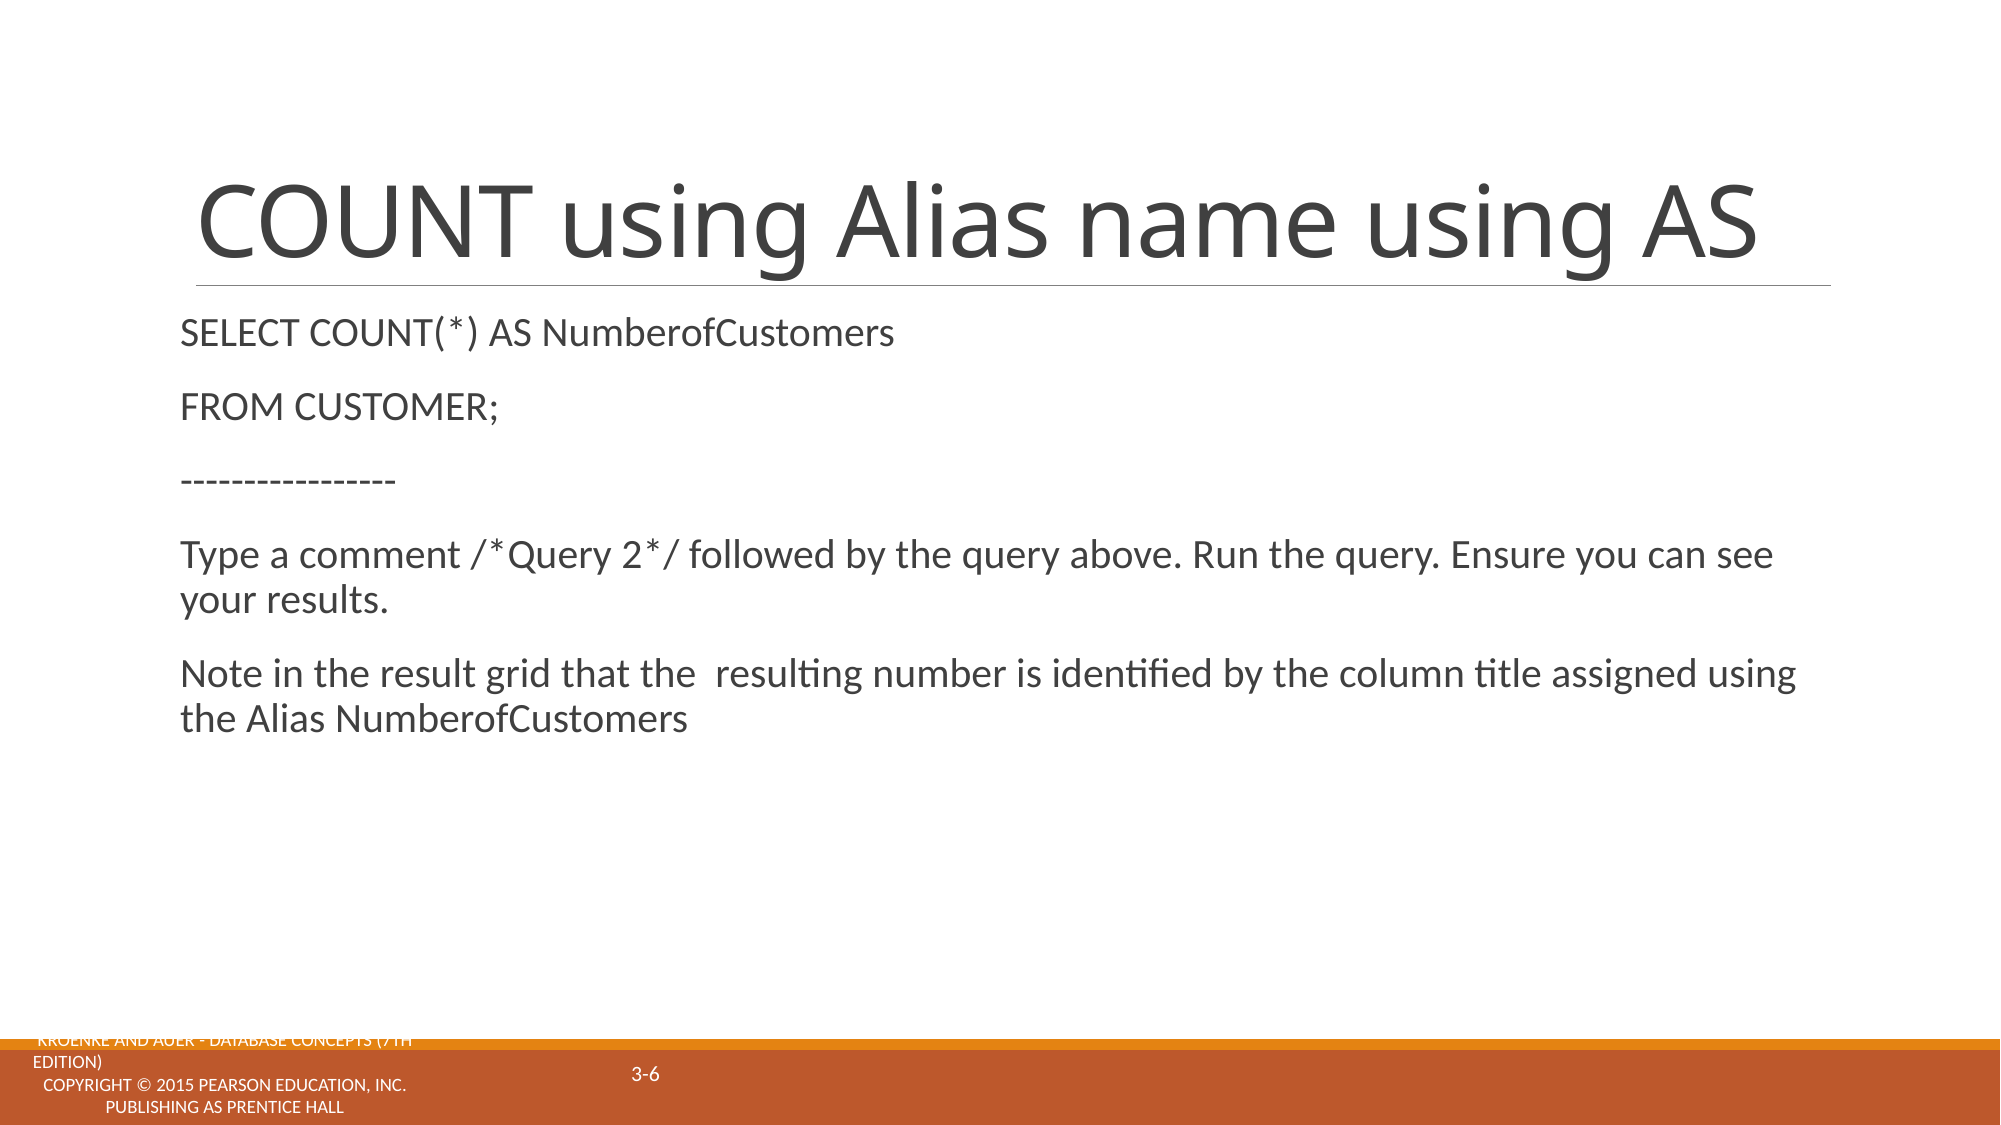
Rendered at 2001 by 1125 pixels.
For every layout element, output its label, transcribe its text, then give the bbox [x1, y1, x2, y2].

slide_number 3-6 [0, 1042, 675, 1103]
list SELECT COUNT(*) AS NumberofCustomers FROM CUSTOMER; ----------------- Type a comment /*Query 2*/ followed by the query above. Run the query. Ensure you can see your results. Note in the result grid that the resulting number is identified by the column title assigned using the Alias NumberofCustomers [180, 302, 1830, 963]
title COUNT using Alias name using AS [180, 47, 1830, 285]
